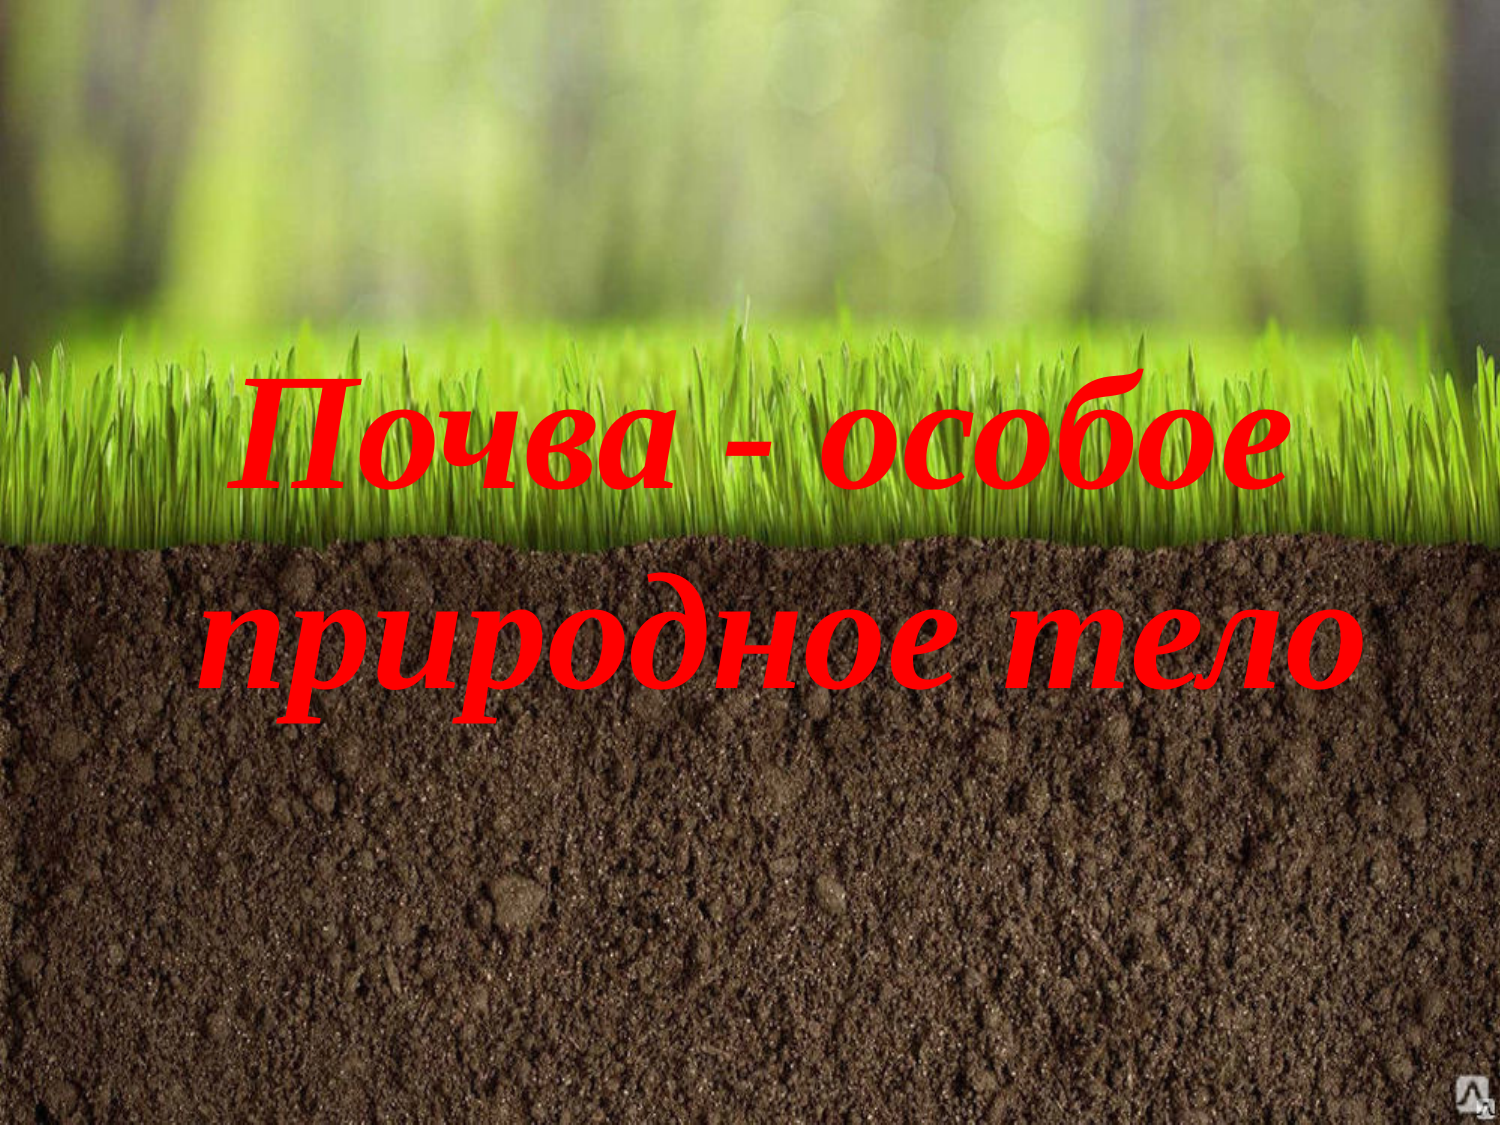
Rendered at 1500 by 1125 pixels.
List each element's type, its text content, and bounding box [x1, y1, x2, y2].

text_box Почва - особое природное тело [138, 314, 1385, 730]
picture [0, 0, 1500, 1125]
